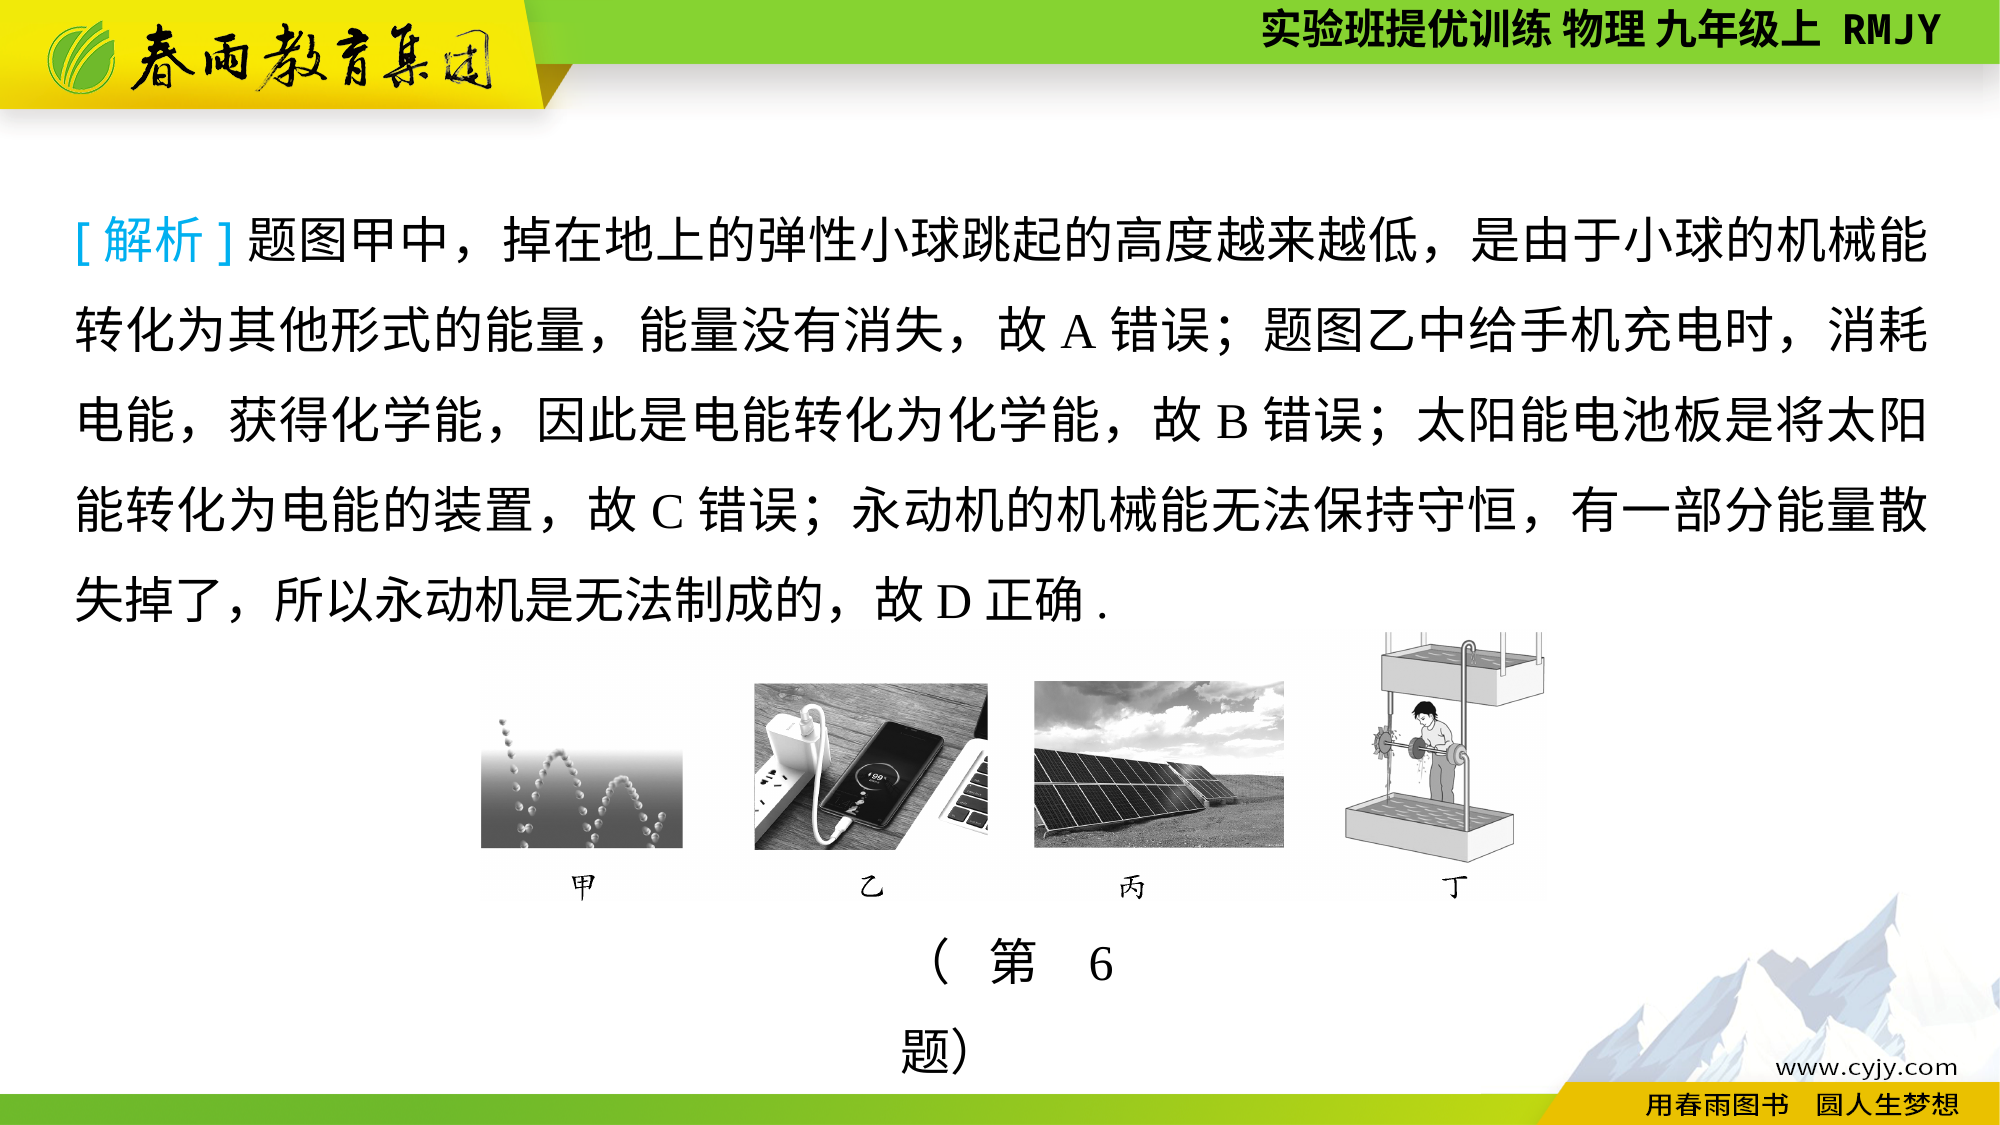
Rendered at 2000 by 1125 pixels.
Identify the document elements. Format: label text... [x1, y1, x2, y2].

text_box （第6题） [885, 908, 1141, 998]
picture [0, 0, 2000, 1125]
list [解析]题图甲中，掉在地上的弹性小球跳起的高度越来越低，是由于小球的机械能转化为其他形式的能量，能量没有消失，故A错误；题图乙中给手机充电时，消耗电能，获得化学能，因此是电能转化为化学能，故B错误；太阳能电池板是将太阳能转化为电能的装置，故C错误；永动机的机械能无法保持守恒，有一部分能量散失掉了，所以永动机是无法制成的，故D正确. [59, 171, 1944, 630]
